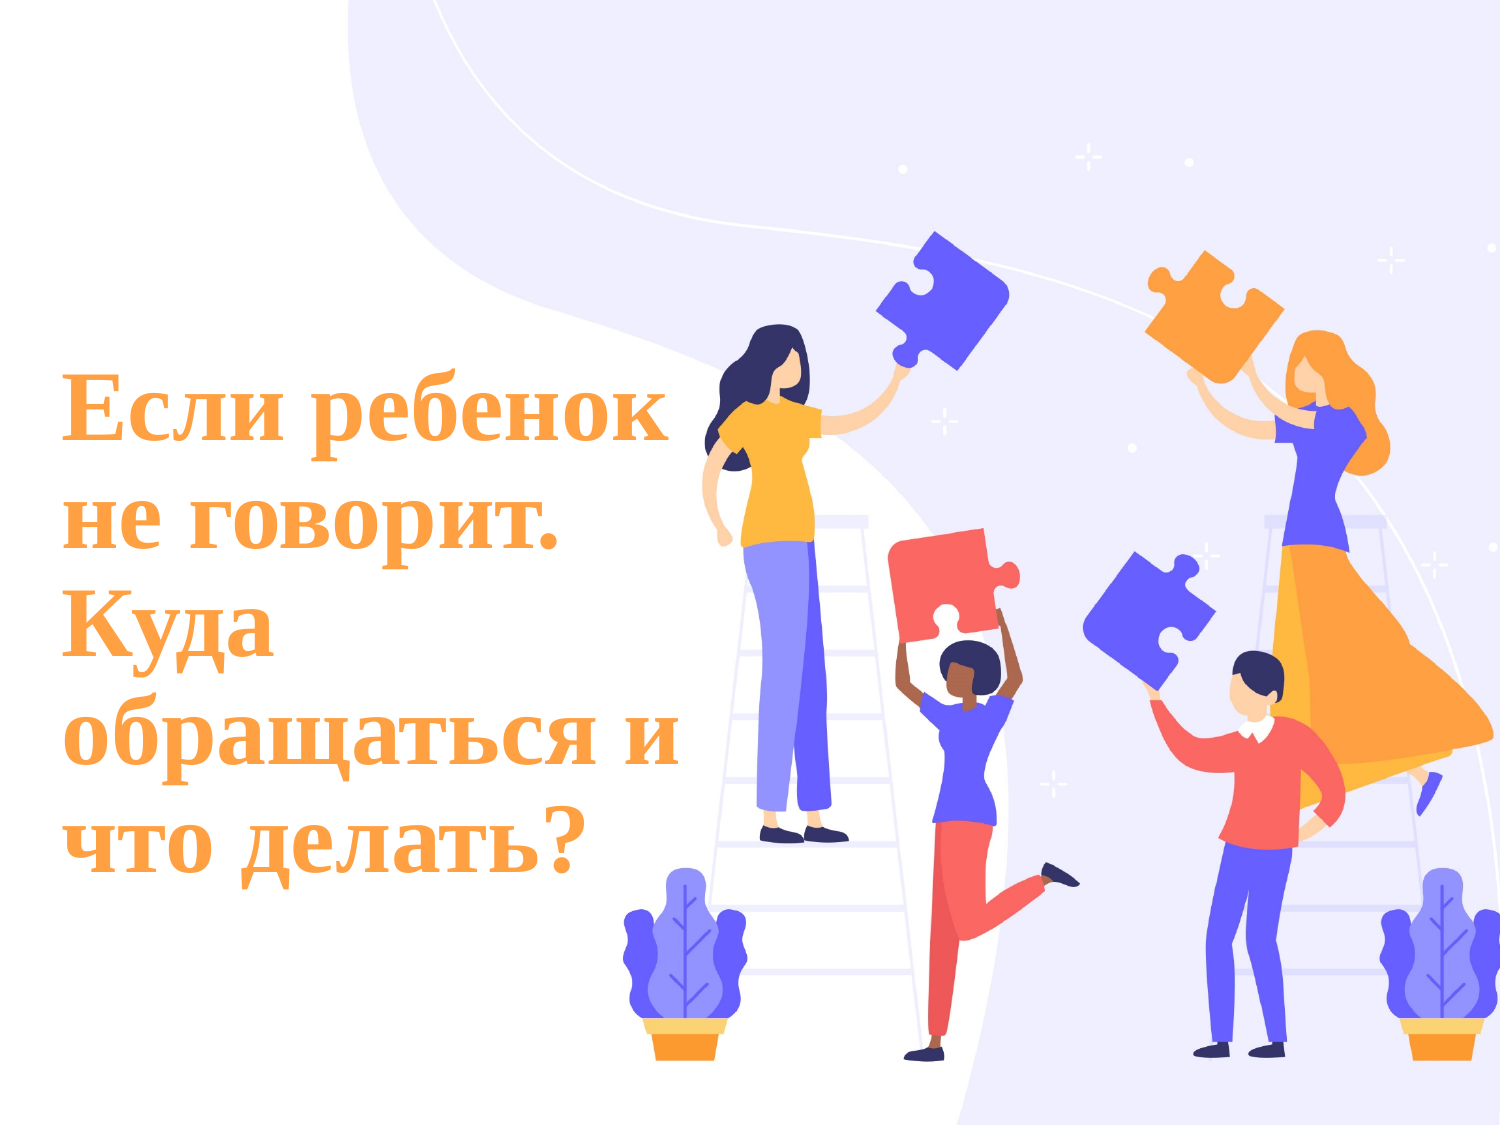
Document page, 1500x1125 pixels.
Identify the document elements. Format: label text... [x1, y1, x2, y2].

title Если ребенок не говорит. Куда обращаться и что делать? [46, 299, 799, 902]
picture [0, 0, 1500, 1125]
